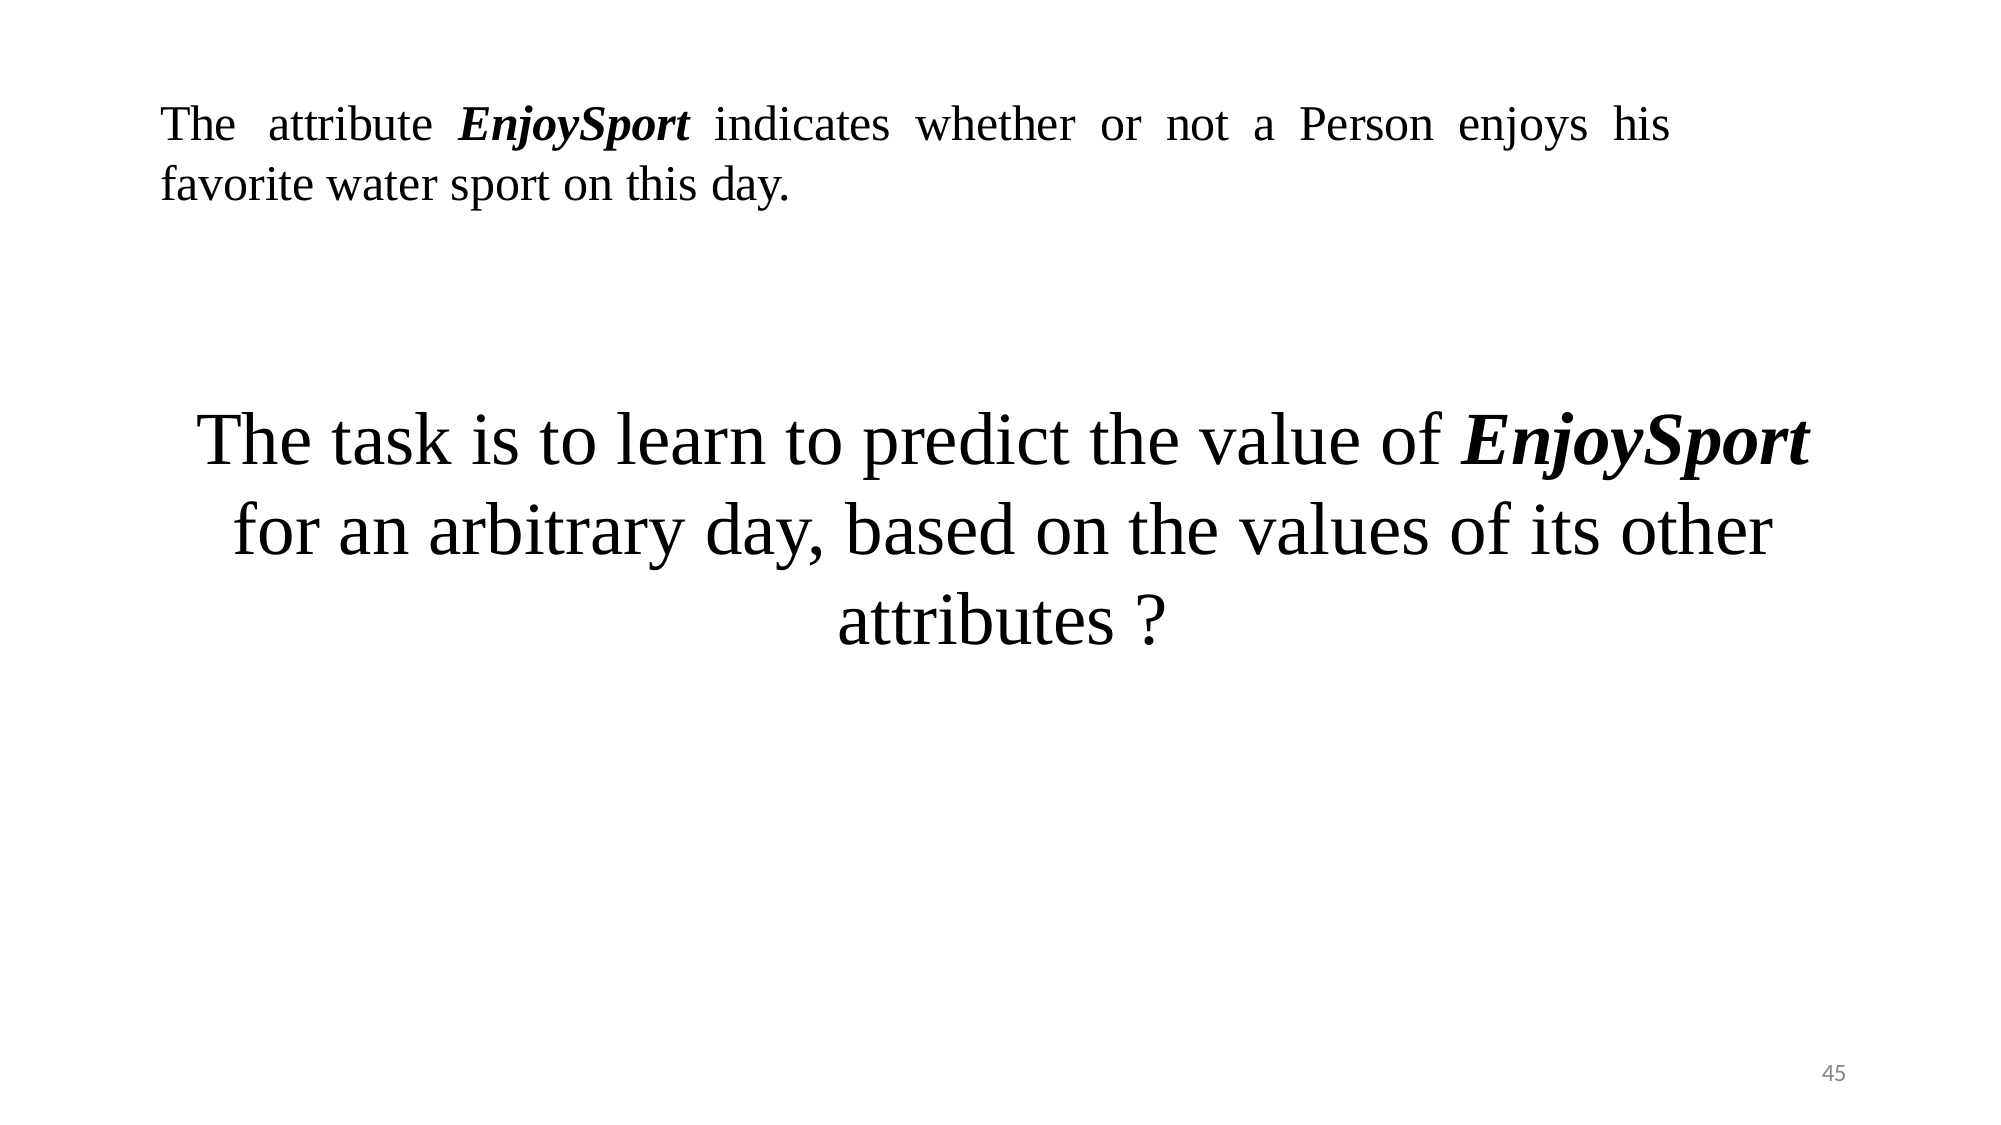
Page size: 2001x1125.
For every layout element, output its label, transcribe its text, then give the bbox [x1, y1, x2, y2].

text_box The task is to learn to predict the value of EnjoySport for an arbitrary day, based on the values of its other attributes ? [191, 387, 1813, 660]
title The attribute EnjoySport indicates whether or not a Person enjoys his favorite water sport on this day. [153, 88, 1847, 279]
slide_number 45 [1815, 1060, 1856, 1125]
